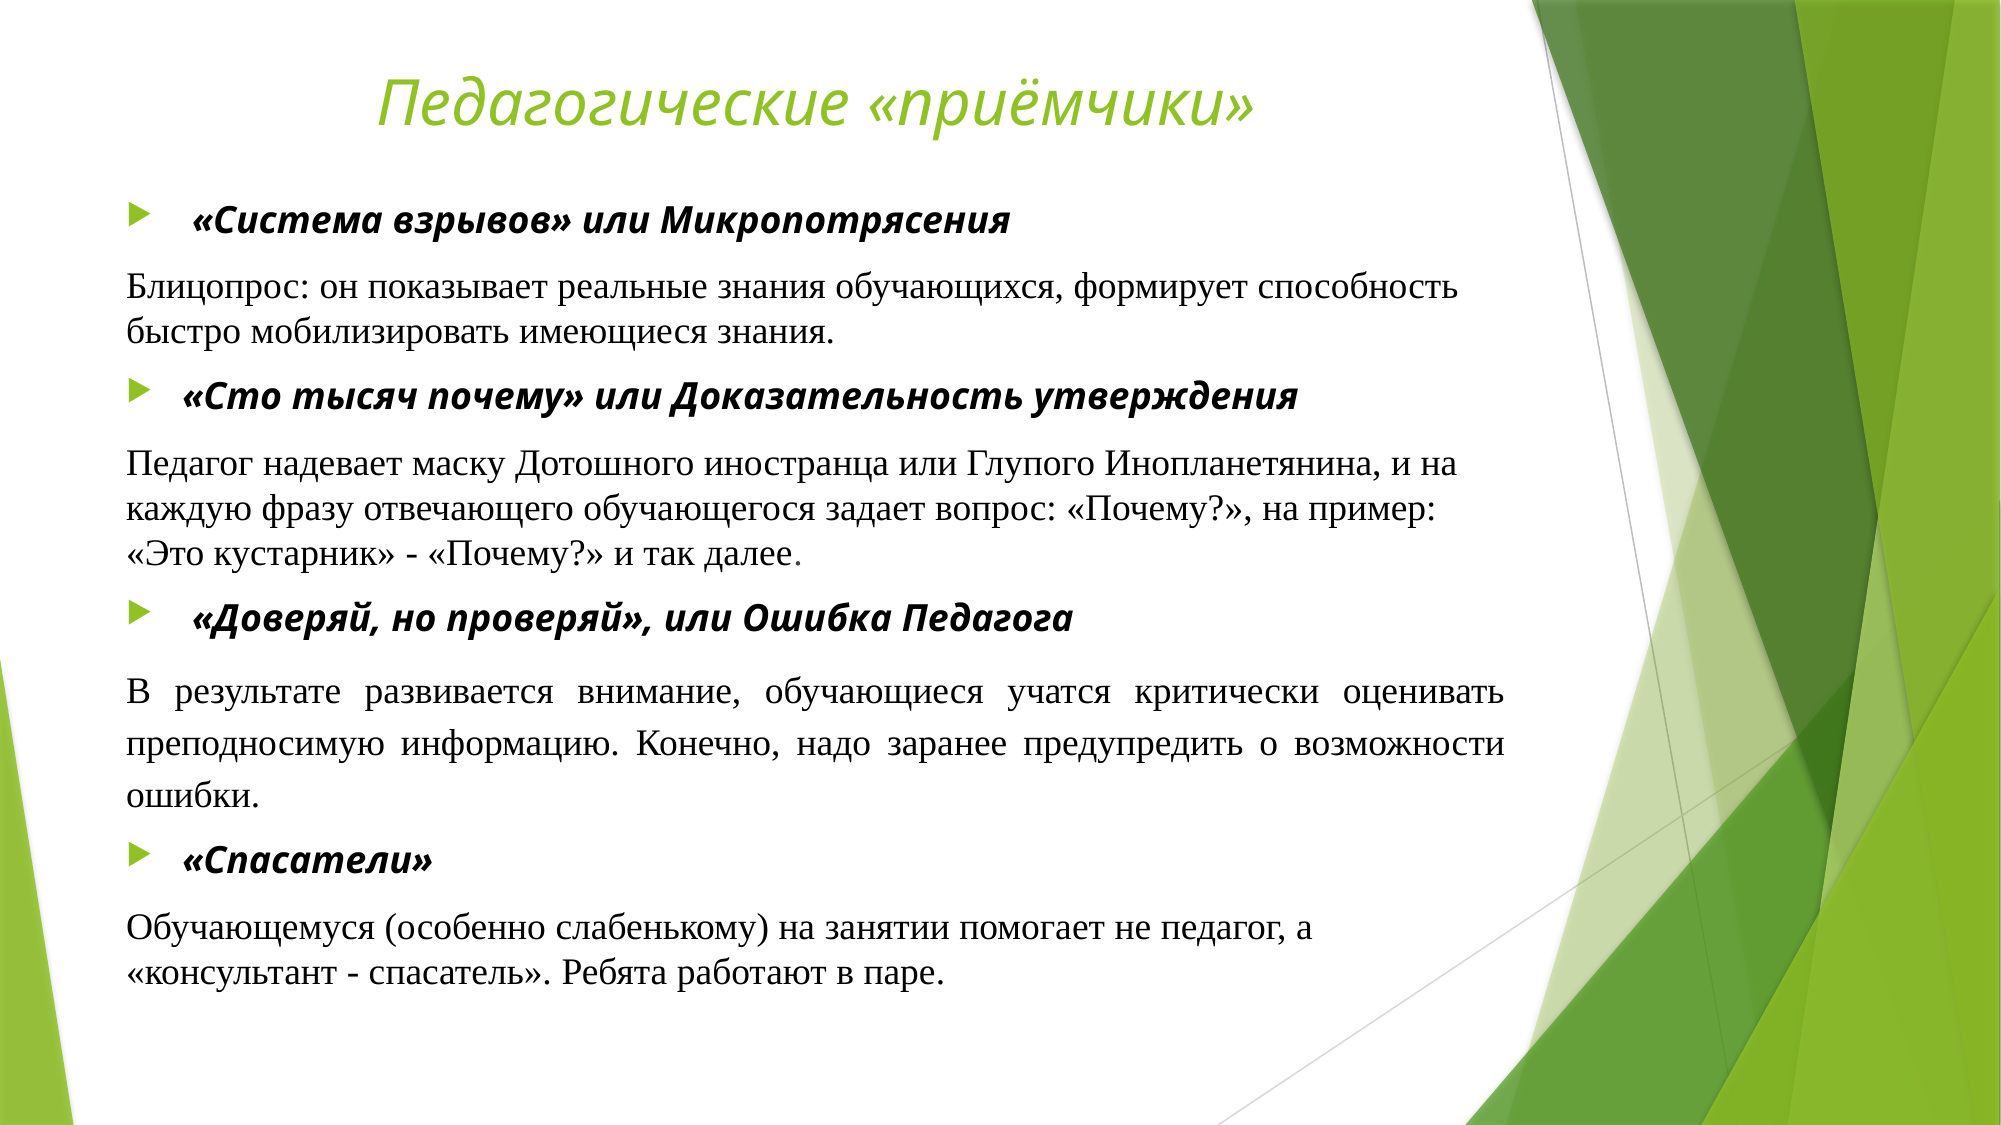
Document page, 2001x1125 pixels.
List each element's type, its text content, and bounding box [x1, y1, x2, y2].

title Педагогические «приёмчики» [111, 53, 1522, 146]
list «Система взрывов» или Микропотрясения Блицопрос: он показывает реальные знания обучающихся, формирует способность быстро мобилизировать имеющиеся знания. «Сто тысяч почему» или Доказательность утверждения Педагог надевает маску Дотошного иностранца или Глупого Инопланетянина, и на каждую фразу отвечающего обучающегося задает вопрос: «Почему?», на пример: «Это кустарник» - «Почему?» и так далее. «Доверяй, но проверяй», или Ошибка Педагога В результате развивается внимание, обучающиеся учатся критически оценивать преподносимую информацию. Конечно, надо заранее предупредить о возможности ошибки. «Спасатели» Обучающемуся (особенно слабенькому) на занятии помогает не педагог, а «консультант - спасатель». Ребята работают в паре. [111, 188, 1522, 1062]
